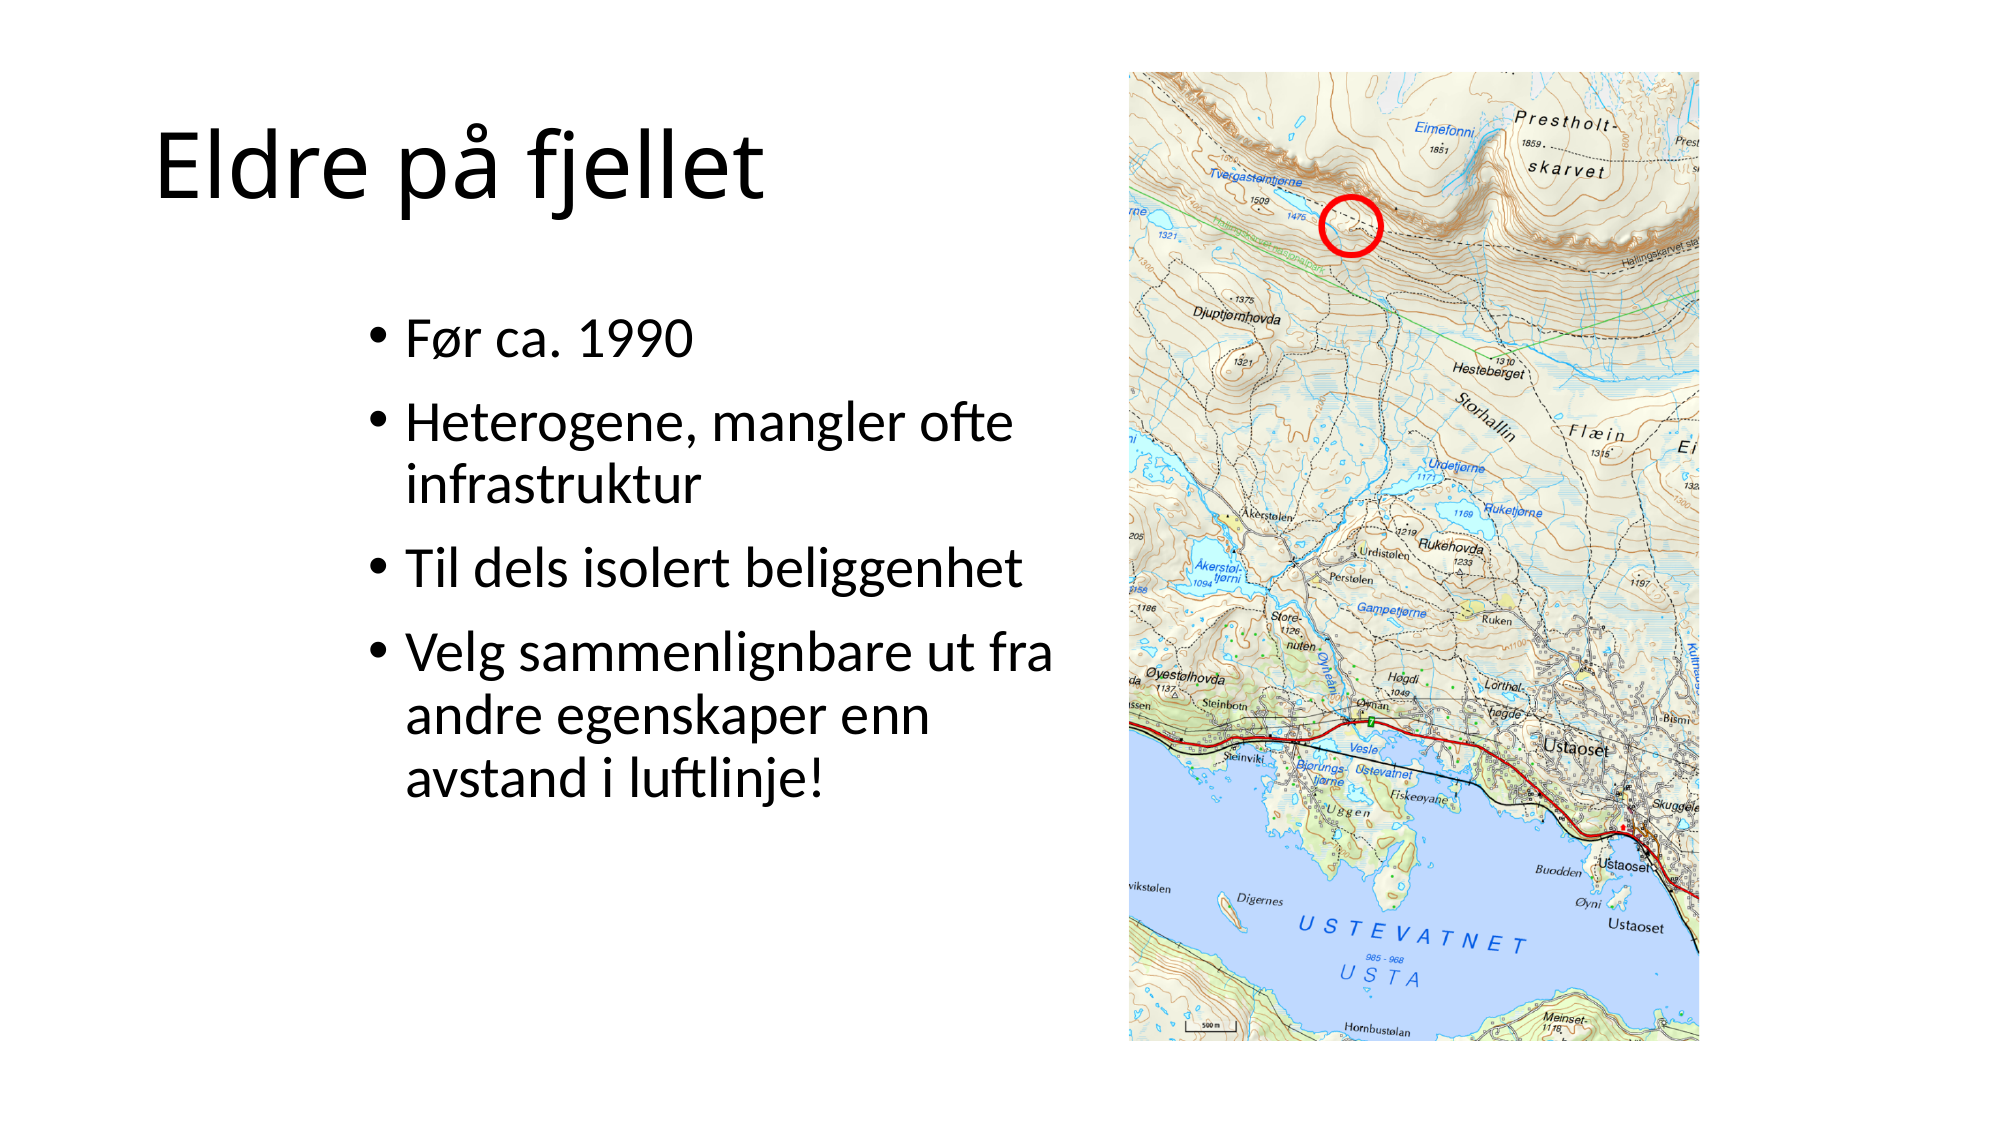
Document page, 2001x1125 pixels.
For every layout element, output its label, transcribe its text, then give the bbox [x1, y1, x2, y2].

title Eldre på fjellet [137, 59, 1863, 278]
list Før ca. 1990 Heterogene, mangler ofte infrastruktur Til dels isolert beliggenhet Velg sammenlignbare ut fra andre egenskaper enn avstand i luftlinje! [353, 299, 1128, 1014]
picture [1128, 71, 1702, 1041]
